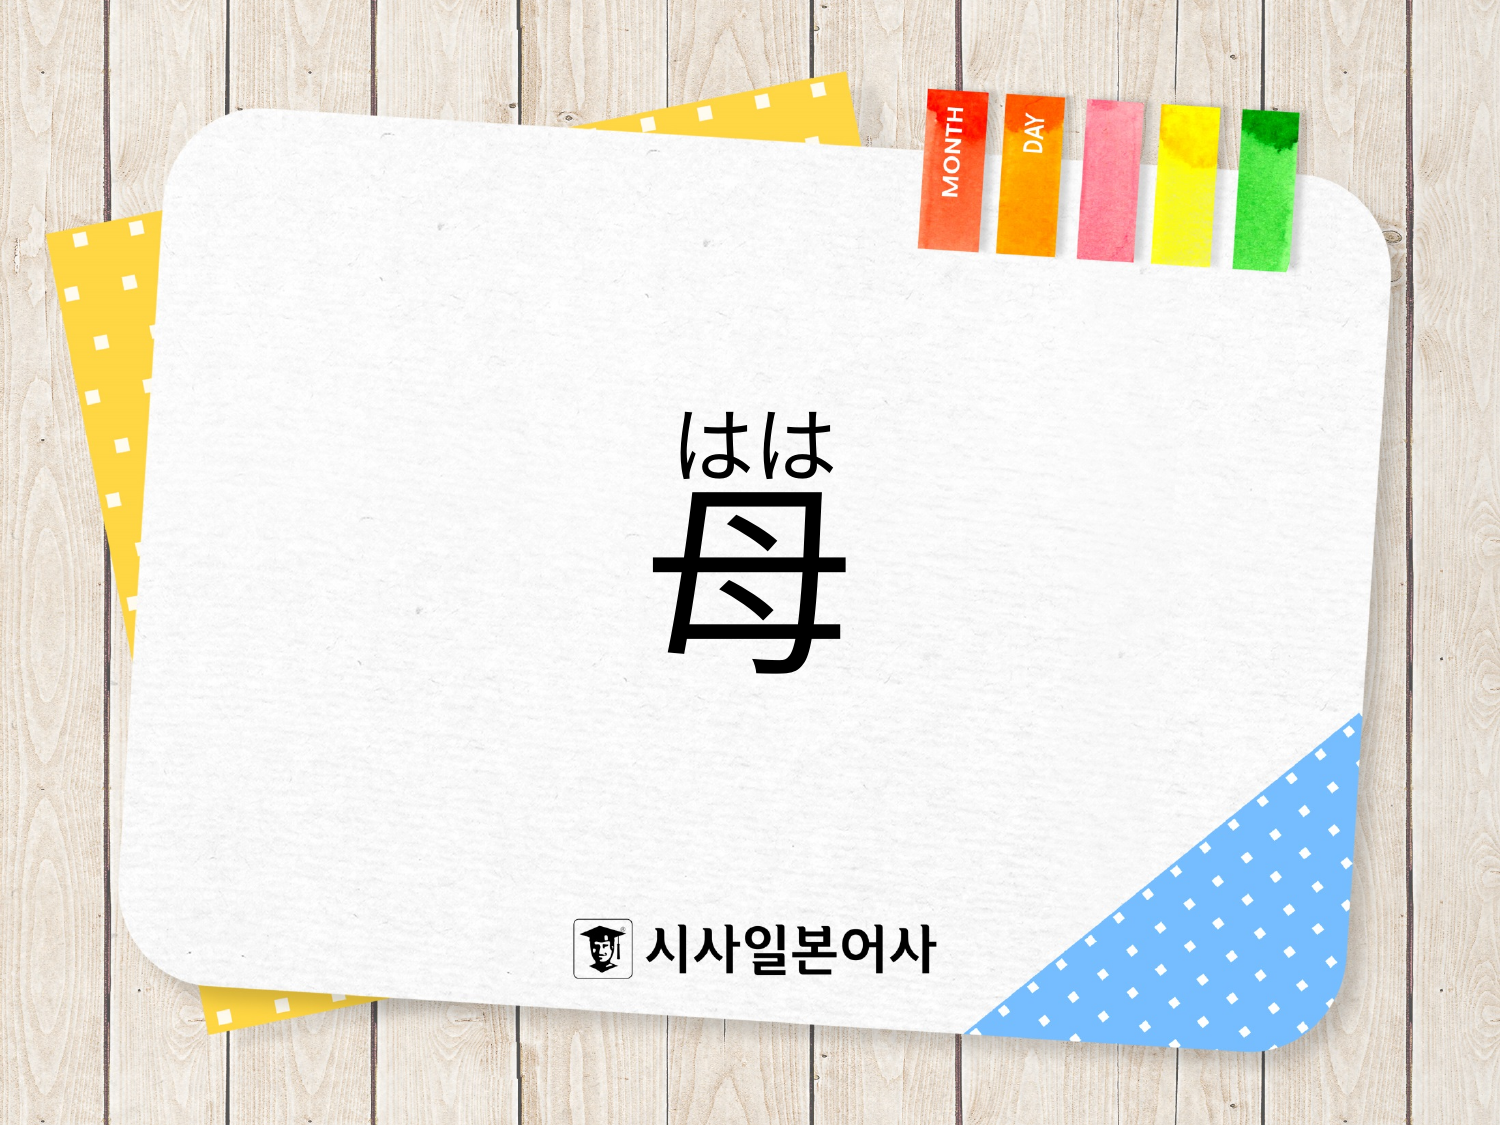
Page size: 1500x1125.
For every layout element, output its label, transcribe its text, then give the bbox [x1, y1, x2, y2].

title 母 [75, 338, 1425, 811]
text_box はは [656, 385, 853, 501]
picture [0, 0, 1500, 1125]
